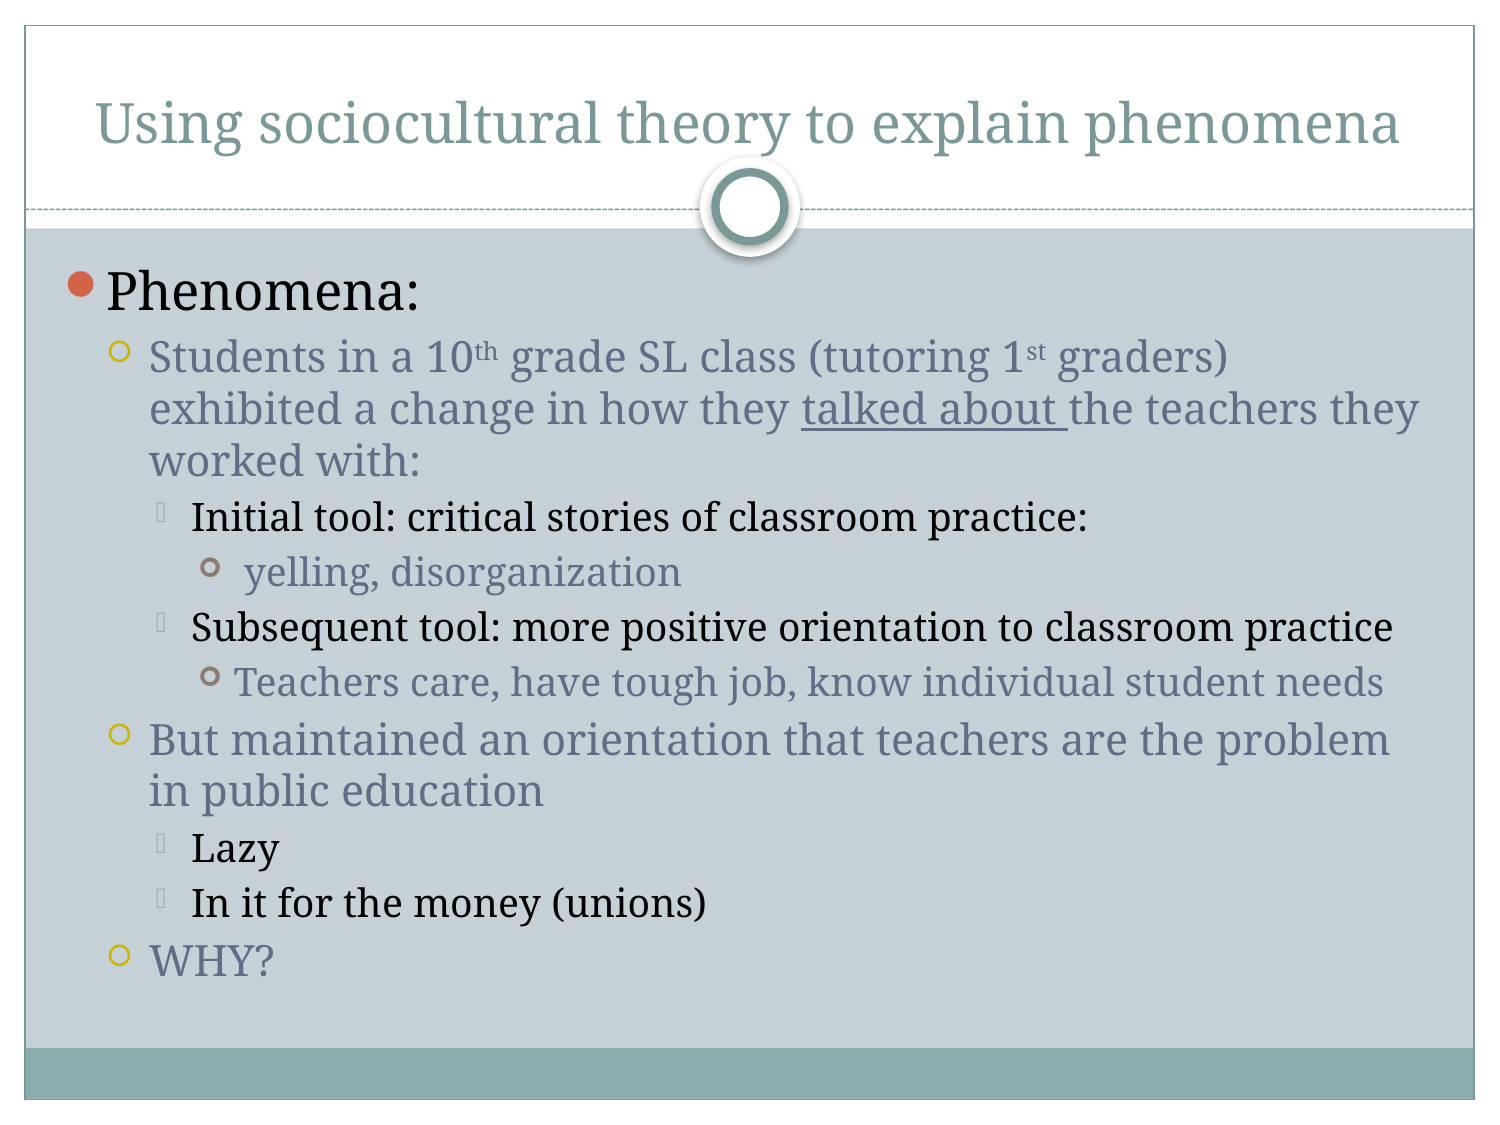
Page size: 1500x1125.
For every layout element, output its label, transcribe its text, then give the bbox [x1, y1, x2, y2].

list Phenomena: Students in a 10th grade SL class (tutoring 1st graders) exhibited a change in how they talked about the teachers they worked with: Initial tool: critical stories of classroom practice: yelling, disorganization Subsequent tool: more positive orientation to classroom practice Teachers care, have tough job, know individual student needs But maintained an orientation that teachers are the problem in public education Lazy In it for the money (unions) WHY? [49, 250, 1445, 1001]
title Using sociocultural theory to explain phenomena [49, 37, 1450, 162]
